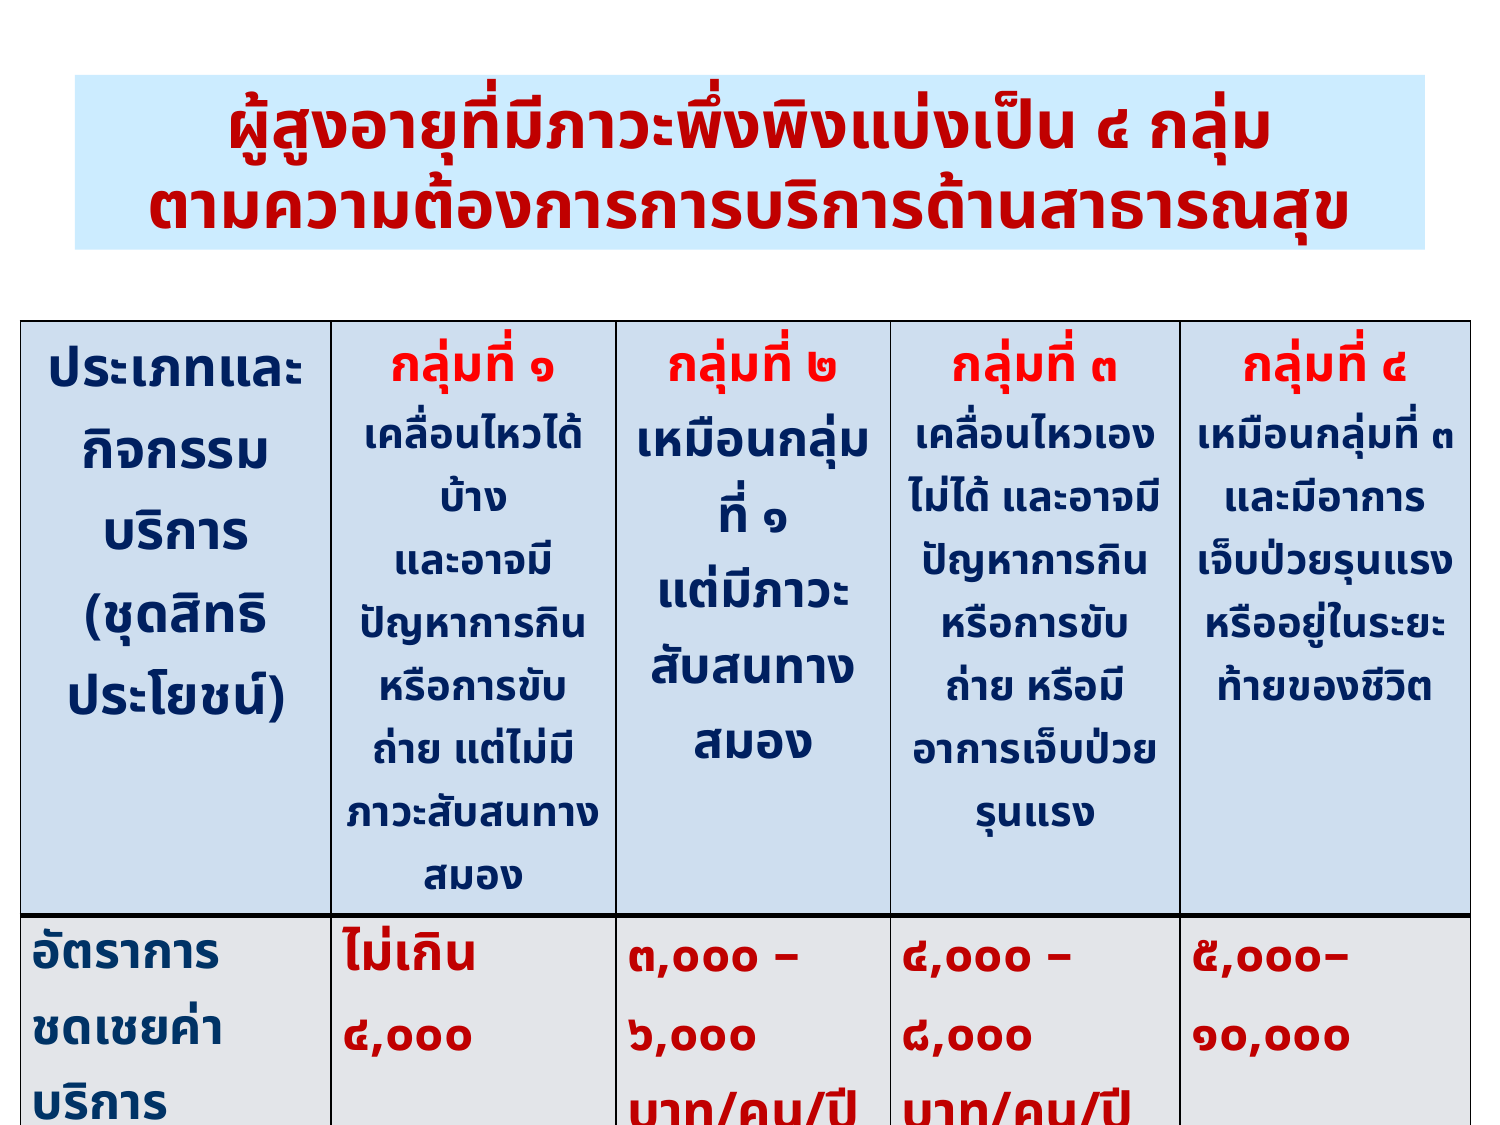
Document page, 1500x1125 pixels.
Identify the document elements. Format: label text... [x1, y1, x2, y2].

text_box ผู้สูงอายุที่มีภาวะพึ่งพิงแบ่งเป็น ๔ กลุ่ม ตามความต้องการการบริการด้านสาธารณสุข [74, 74, 1425, 250]
table_header กลุ่มที่ ๔ เหมือนกลุ่มที่ ๓ และมีอาการเจ็บป่วยรุนแรง หรืออยู่ในระยะท้ายของชีวิต [1181, 322, 1470, 913]
table_cell ไม่เกิน ๔,๐๐๐ บาท/คน/ปี [332, 918, 615, 1125]
table_header ประเภทและ กิจกรรมบริการ (ชุดสิทธิประโยชน์) [21, 322, 330, 913]
table_cell ๓,๐๐๐ – ๖,๐๐๐ บาท/คน/ปี [617, 918, 890, 1125]
picture [0, 0, 1500, 1125]
table_header กลุ่มที่ ๑ เคลื่อนไหวได้บ้าง และอาจมีปัญหาการกิน หรือการขับถ่าย แต่ไม่มีภาวะสับสนทางสมอง [332, 322, 615, 913]
table_cell ๔,๐๐๐ – ๘,๐๐๐ บาท/คน/ปี [891, 918, 1179, 1125]
table_header กลุ่มที่ ๓ เคลื่อนไหวเองไม่ได้ และอาจมีปัญหาการกิน หรือการขับถ่าย หรือมีอาการเจ็บป่วยรุนแรง [891, 322, 1179, 913]
table_header กลุ่มที่ ๒ เหมือนกลุ่มที่ ๑ แต่มีภาวะสับสนทางสมอง [617, 322, 890, 913]
table_cell อัตราการชดเชยค่าบริการ (เหมาจ่าย/คน/ปี) [21, 918, 330, 1125]
table_cell ๕,๐๐๐–๑๐,๐๐๐ บาท/คน/ปี [1181, 918, 1470, 1125]
